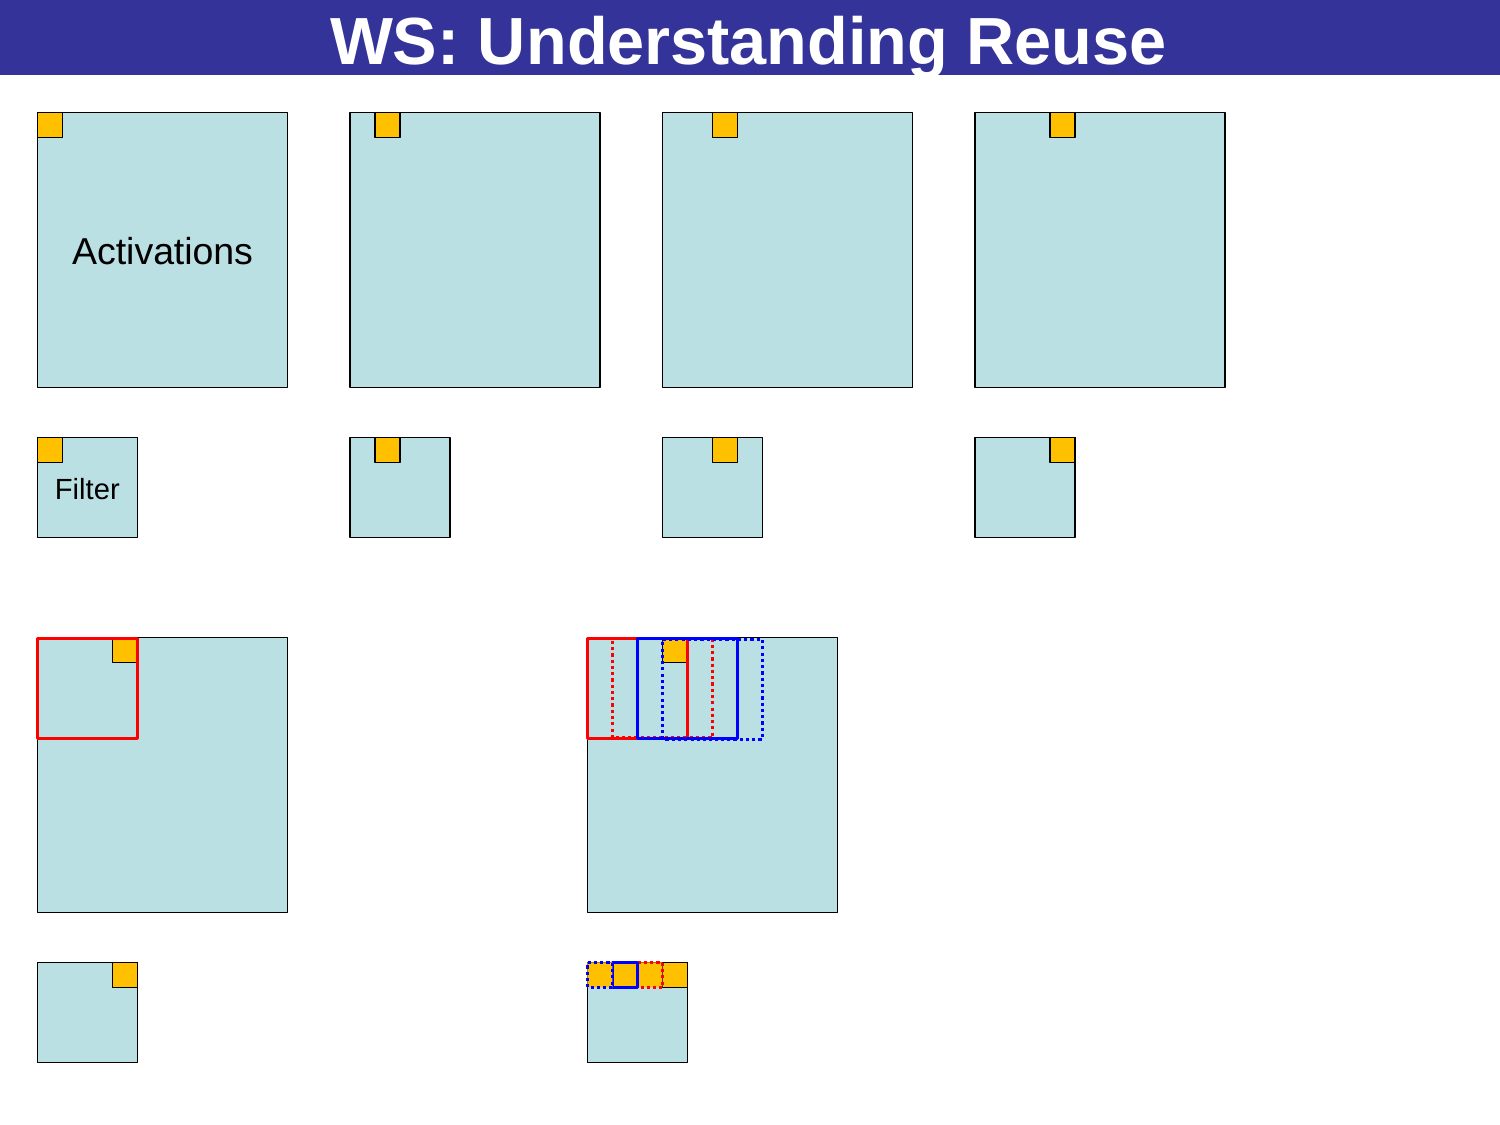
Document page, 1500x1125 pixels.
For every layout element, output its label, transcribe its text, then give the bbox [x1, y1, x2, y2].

text_box [37, 962, 138, 1063]
text_box [662, 437, 763, 538]
text_box Activations [37, 112, 288, 388]
text_box [638, 962, 663, 988]
text_box [612, 638, 637, 739]
text_box Filter [37, 437, 138, 538]
text_box [375, 437, 400, 463]
text_box [37, 437, 63, 463]
text_box [975, 437, 1075, 538]
text_box [37, 638, 138, 739]
text_box [712, 437, 738, 463]
text_box [587, 988, 688, 1063]
text_box [587, 638, 612, 739]
text_box [112, 962, 138, 988]
title WS: Understanding Reuse [0, 0, 1500, 75]
text_box [613, 962, 638, 988]
text_box [975, 112, 1225, 388]
text_box [1050, 112, 1075, 138]
text_box [712, 112, 738, 138]
text_box [37, 637, 288, 913]
text_box [663, 962, 688, 988]
text_box [587, 962, 613, 988]
text_box [1050, 437, 1075, 463]
text_box [662, 639, 763, 740]
text_box [350, 112, 600, 388]
text_box [637, 638, 738, 739]
text_box [662, 112, 913, 388]
text_box [375, 112, 400, 138]
text_box [587, 637, 838, 913]
text_box [37, 112, 63, 138]
text_box [350, 437, 450, 538]
